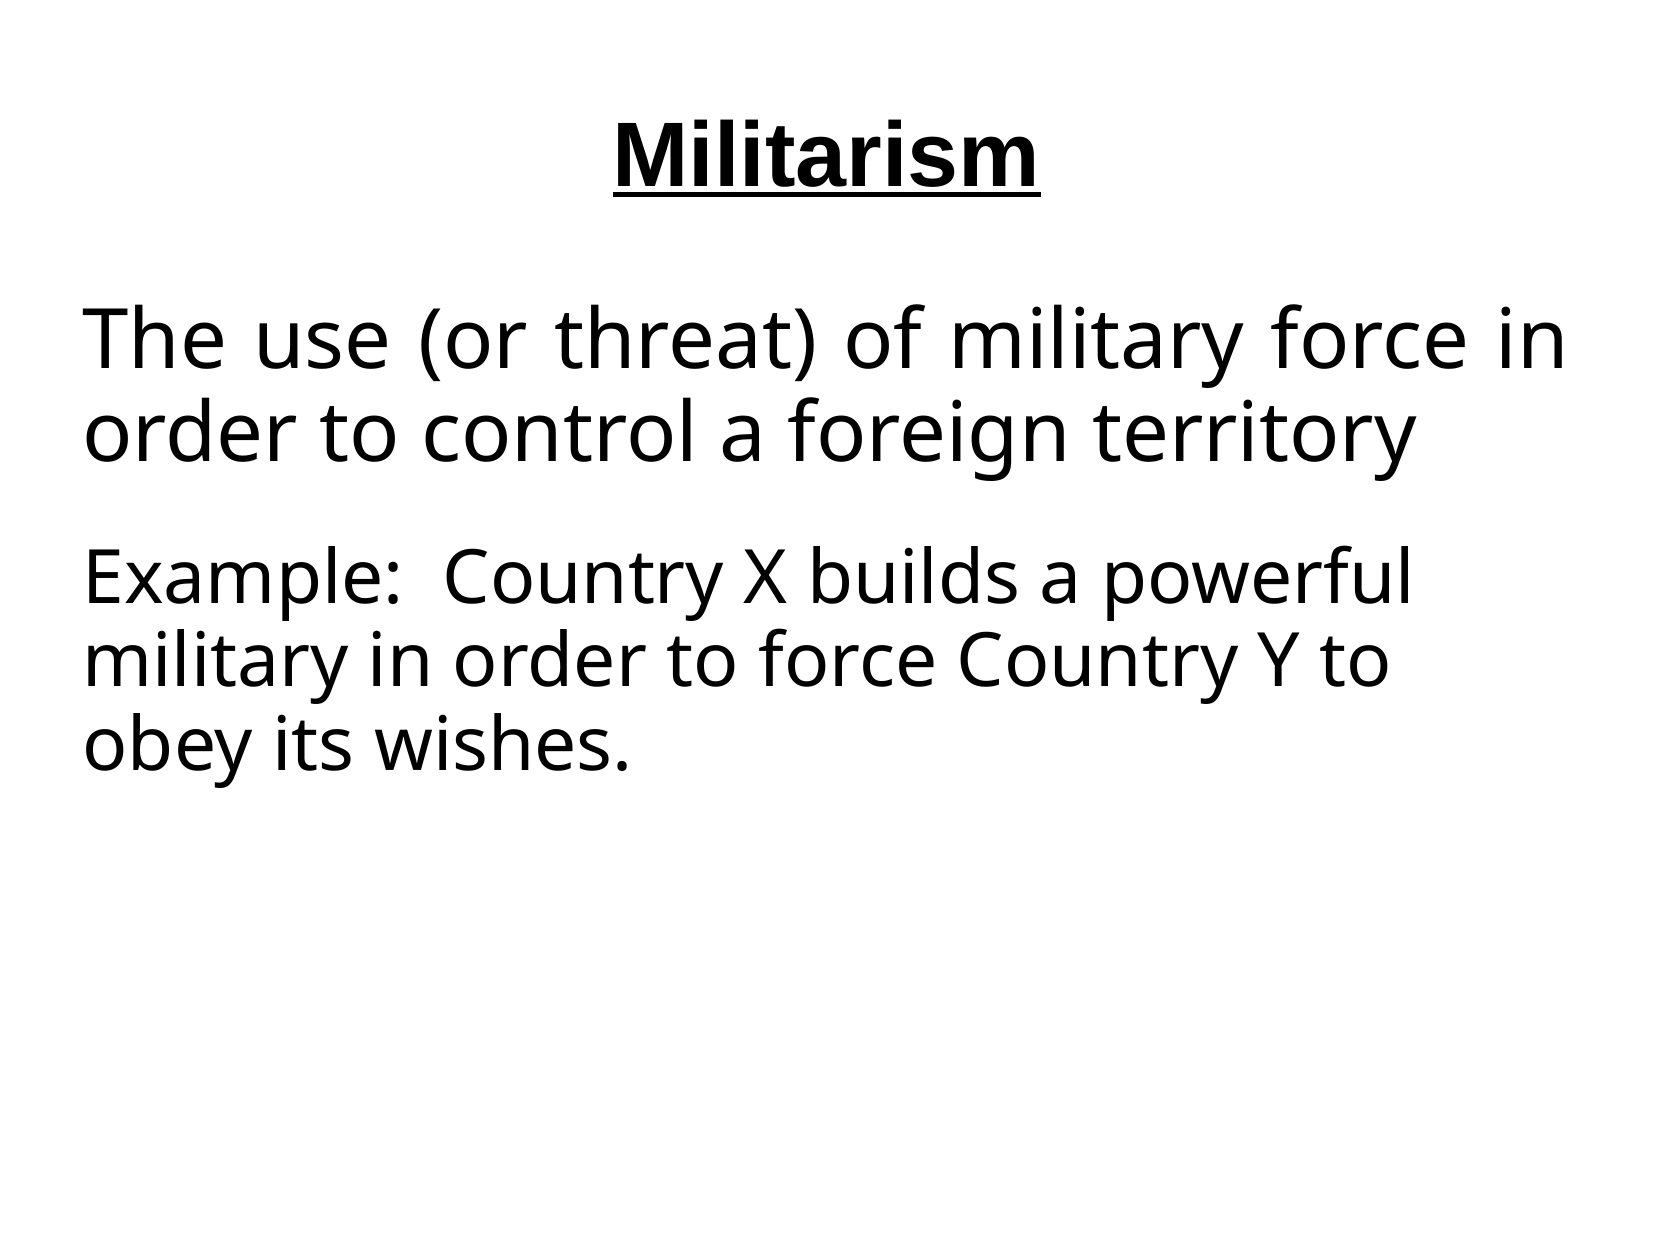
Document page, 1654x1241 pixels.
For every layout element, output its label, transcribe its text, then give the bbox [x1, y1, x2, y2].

text_box Militarism [82, 49, 1571, 257]
text_box The use (or threat) of military force in order to control a foreign territory Example: Country X builds a powerful military in order to force Country Y to obey its wishes. [82, 290, 1571, 1109]
